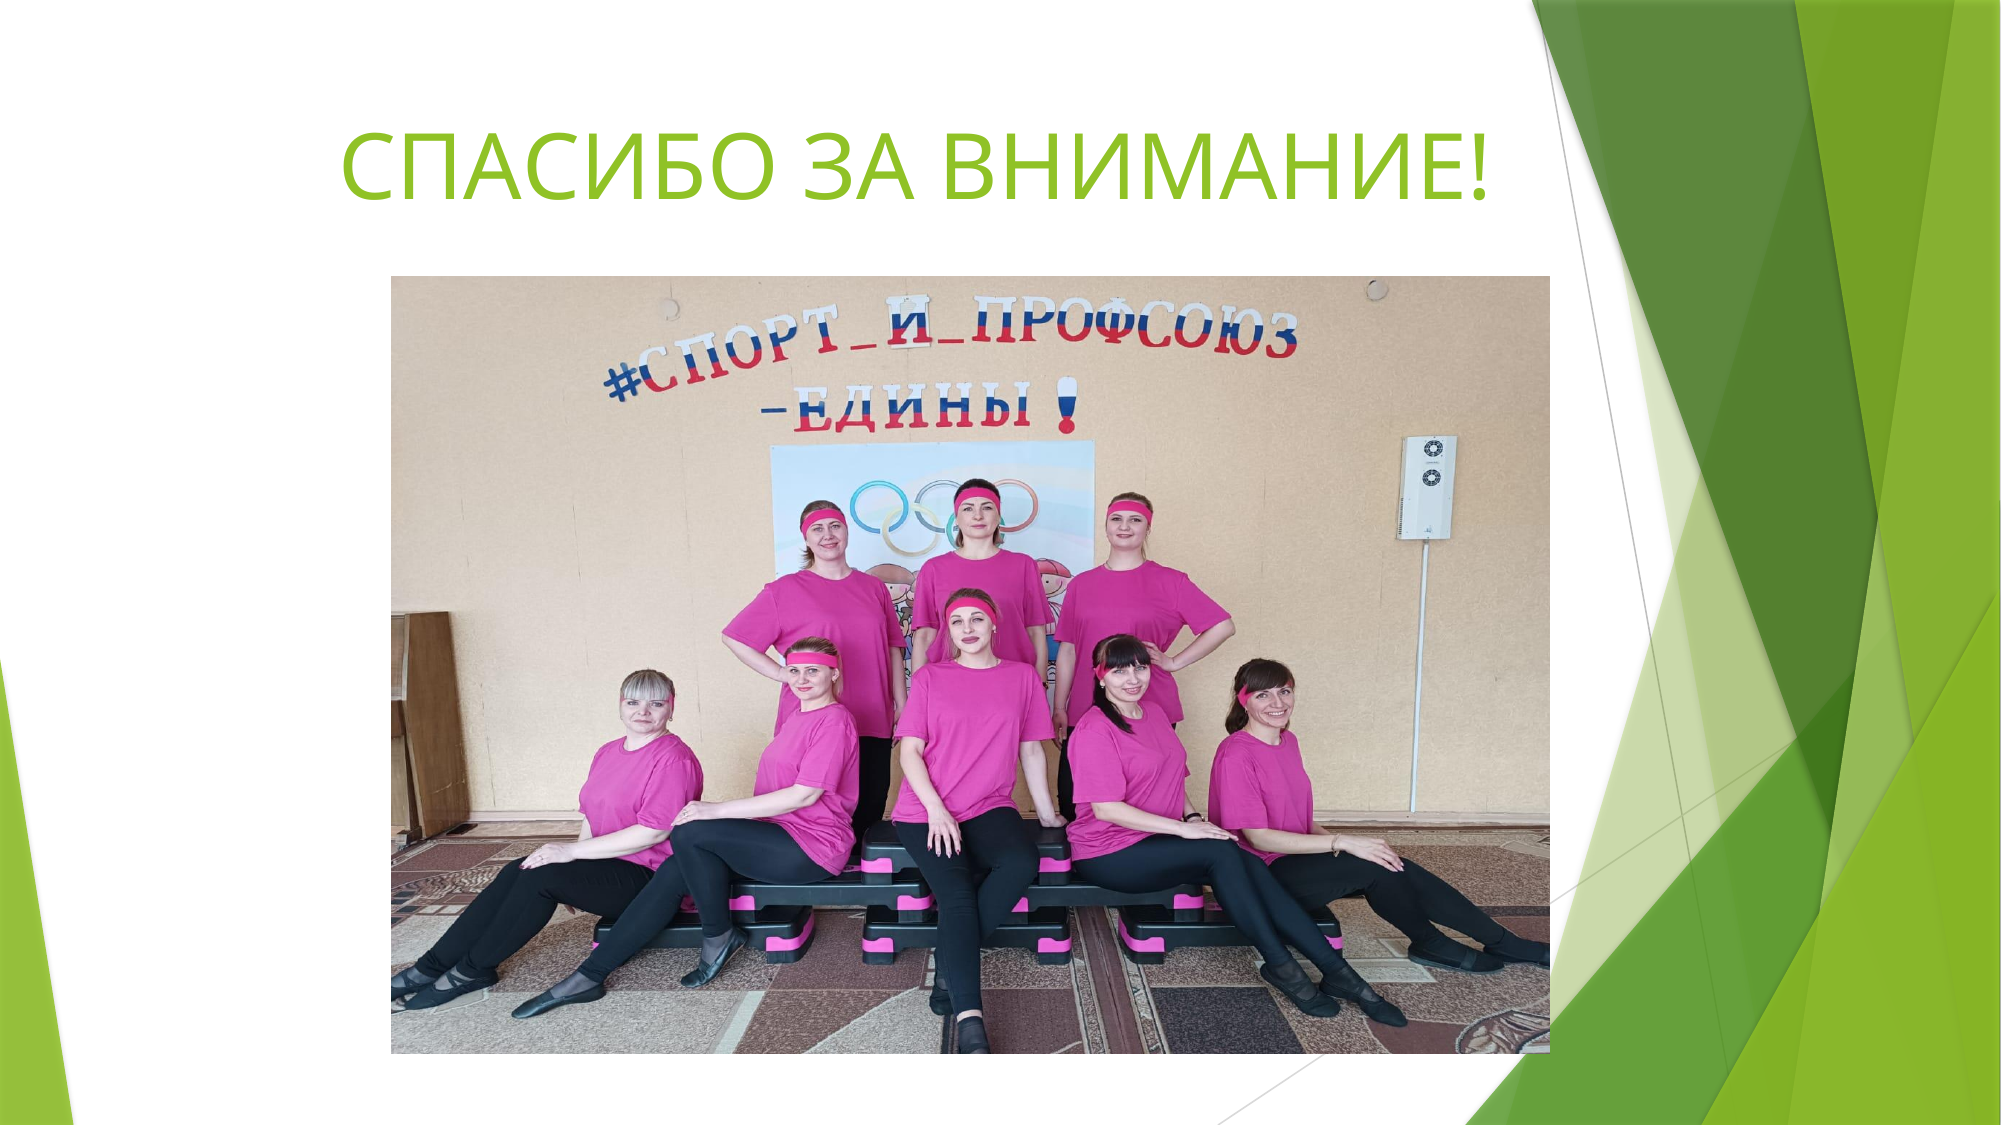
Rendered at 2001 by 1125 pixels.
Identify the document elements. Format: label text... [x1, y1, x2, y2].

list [391, 276, 1550, 1054]
title СПАСИБО ЗА ВНИМАНИЕ! [211, 99, 1622, 317]
